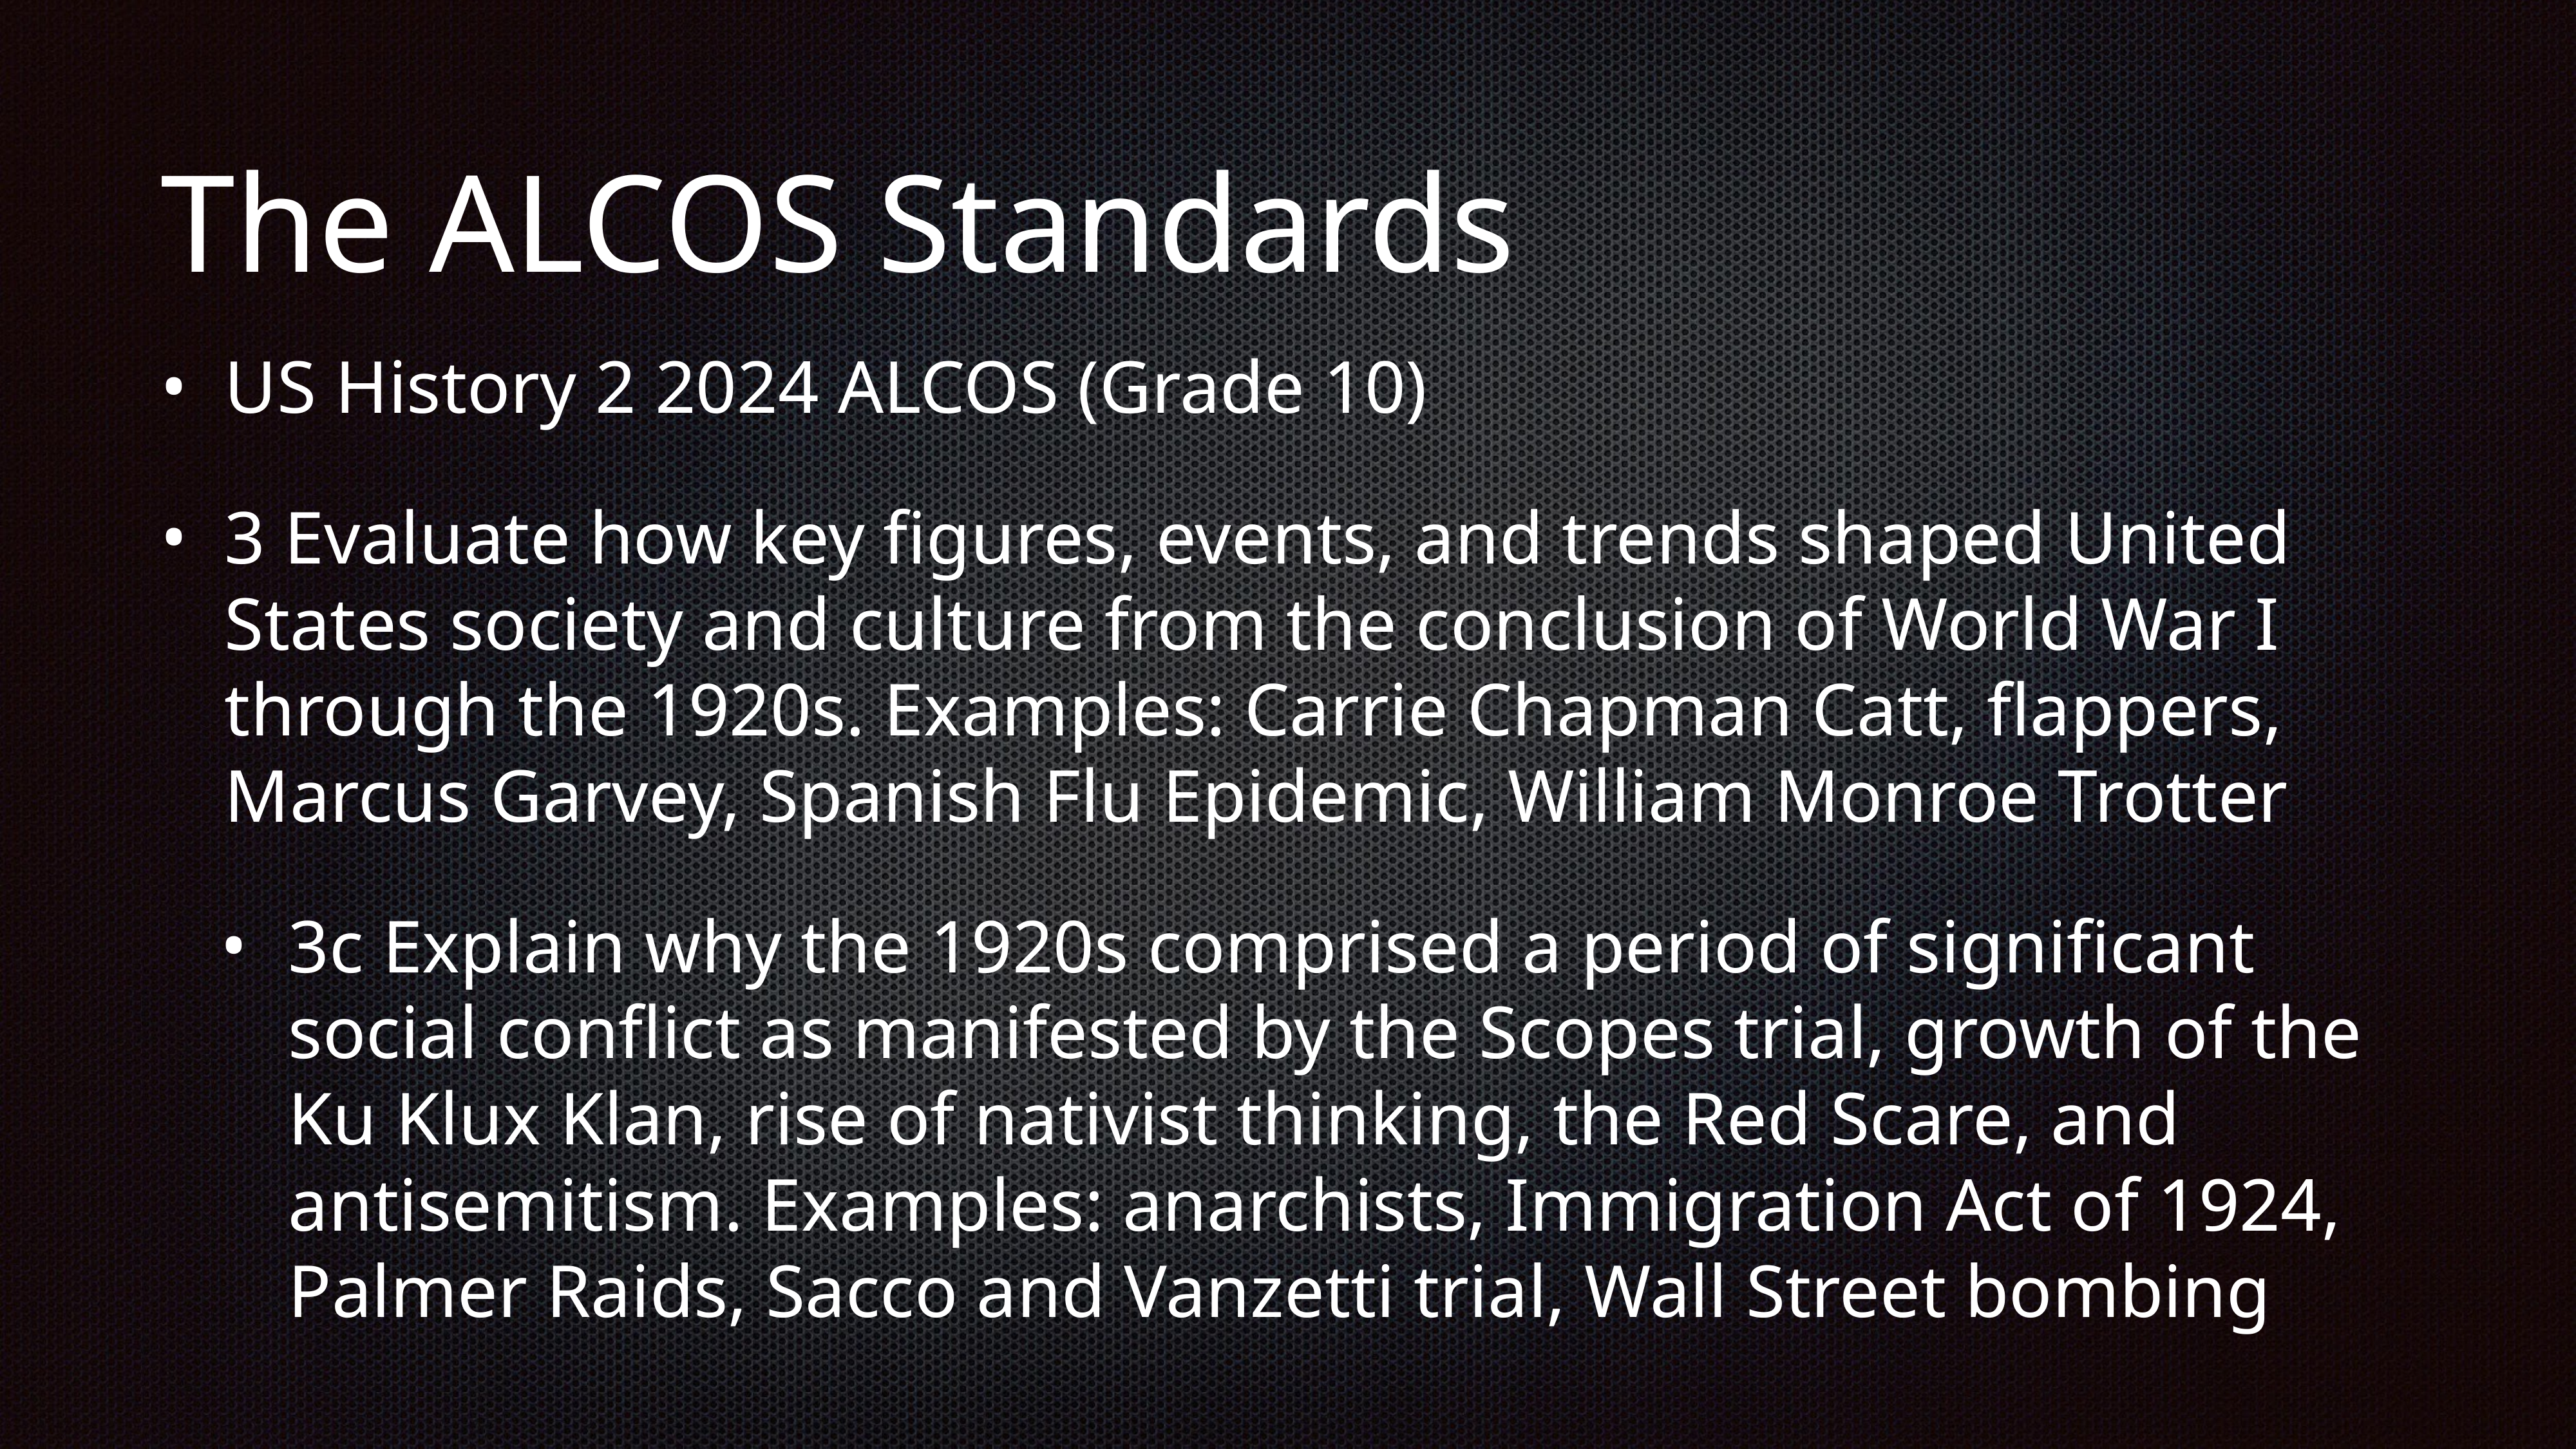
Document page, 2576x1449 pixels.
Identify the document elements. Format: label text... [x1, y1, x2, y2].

picture [0, 0, 2576, 1449]
title The ALCOS Standards [155, 37, 2421, 400]
list US History 2 2024 ALCOS (Grade 10) 3 Evaluate how key figures, events, and trends shaped United States society and culture from the conclusion of World War I through the 1920s. Examples: Carrie Chapman Catt, flappers, Marcus Garvey, Spanish Flu Epidemic, William Monroe Trotter 3c Explain why the 1920s comprised a period of significant social conflict as manifested by the Scopes trial, growth of the Ku Klux Klan, rise of nativist thinking, the Red Scare, and antisemitism. Examples: anarchists, Immigration Act of 1924, Palmer Raids, Sacco and Vanzetti trial, Wall Street bombing [155, 412, 2421, 1262]
